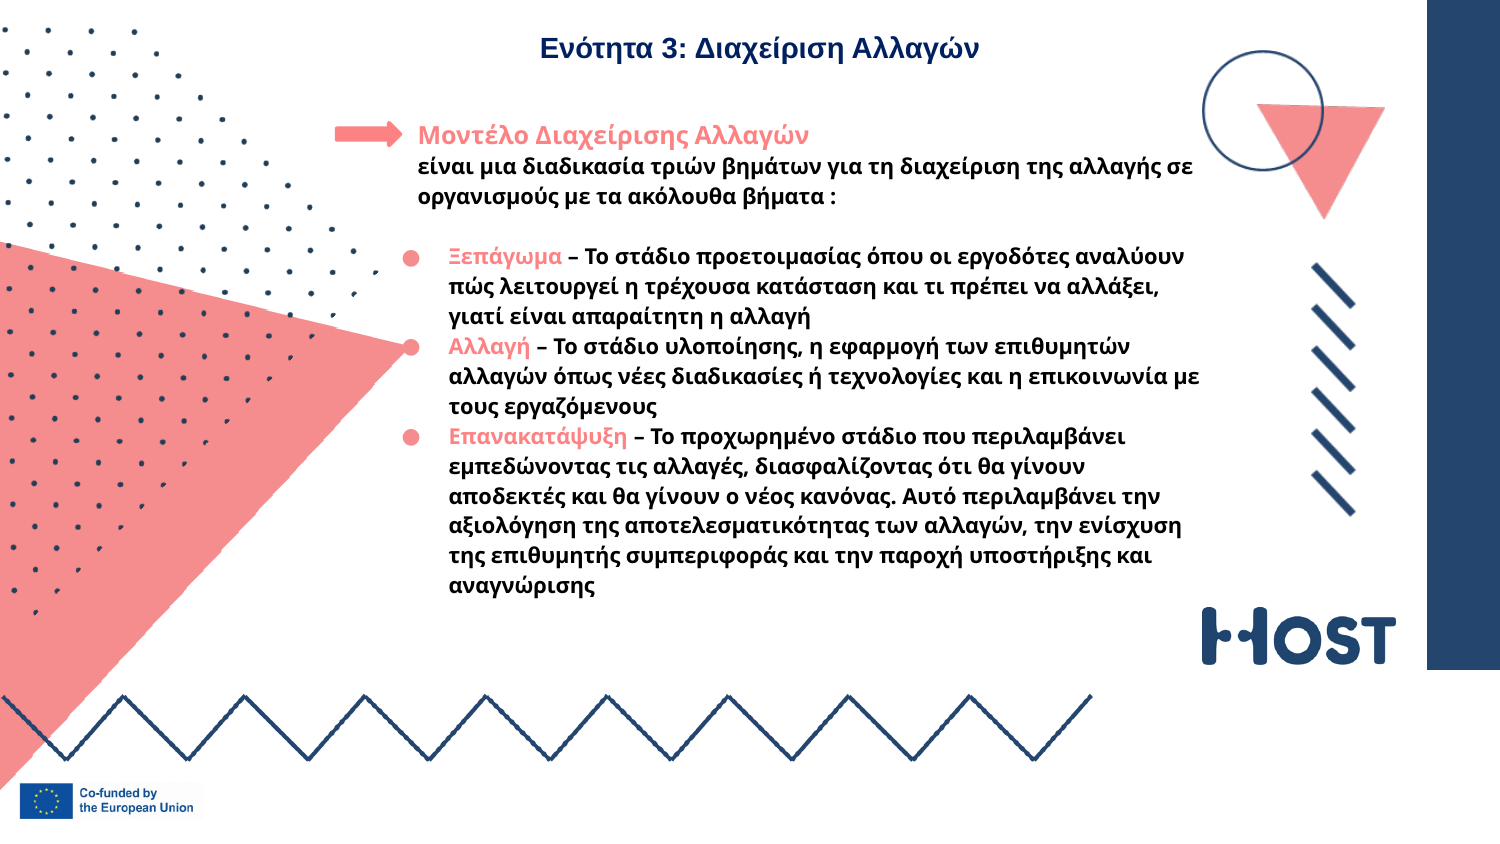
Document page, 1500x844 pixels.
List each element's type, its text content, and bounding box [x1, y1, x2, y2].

picture [1427, 0, 1500, 670]
picture [0, 23, 1093, 844]
picture [1310, 261, 1357, 519]
picture [1217, 607, 1396, 665]
text_box [334, 121, 403, 148]
picture [1217, 50, 1385, 220]
list Μοντέλο Διαχείρισης Αλλαγών είναι μια διαδικασία τριών βημάτων για τη διαχείριση της αλλαγής σε οργανισμούς με τα ακόλουθα βήματα : Ξεπάγωμα – Το στάδιο προετοιμασίας όπου οι εργοδότες αναλύουν πώς λειτουργεί η τρέχουσα κατάσταση και τι πρέπει να αλλάξει, γιατί είναι απαραίτητη η αλλαγή Αλλαγή – Το στάδιο υλοποίησης, η εφαρμογή των επιθυμητών αλλαγών όπως νέες διαδικασίες ή τεχνολογίες και η επικοινωνία με τους εργαζόμενους Επανακατάψυξη – Το προχωρημένο στάδιο που περιλαμβάνει εμπεδώνοντας τις αλλαγές, διασφαλίζοντας ότι θα γίνουν αποδεκτές και θα γίνουν ο νέος κανόνας. Αυτό περιλαμβάνει την αξιολόγηση της αποτελεσματικότητας των αλλαγών, την ενίσχυση της επιθυμητής συμπεριφοράς και την παροχή υποστήριξης και αναγνώρισης [386, 0, 1217, 734]
text_box Ενότητα 3: Διαχείριση Αλλαγών [525, 10, 996, 73]
